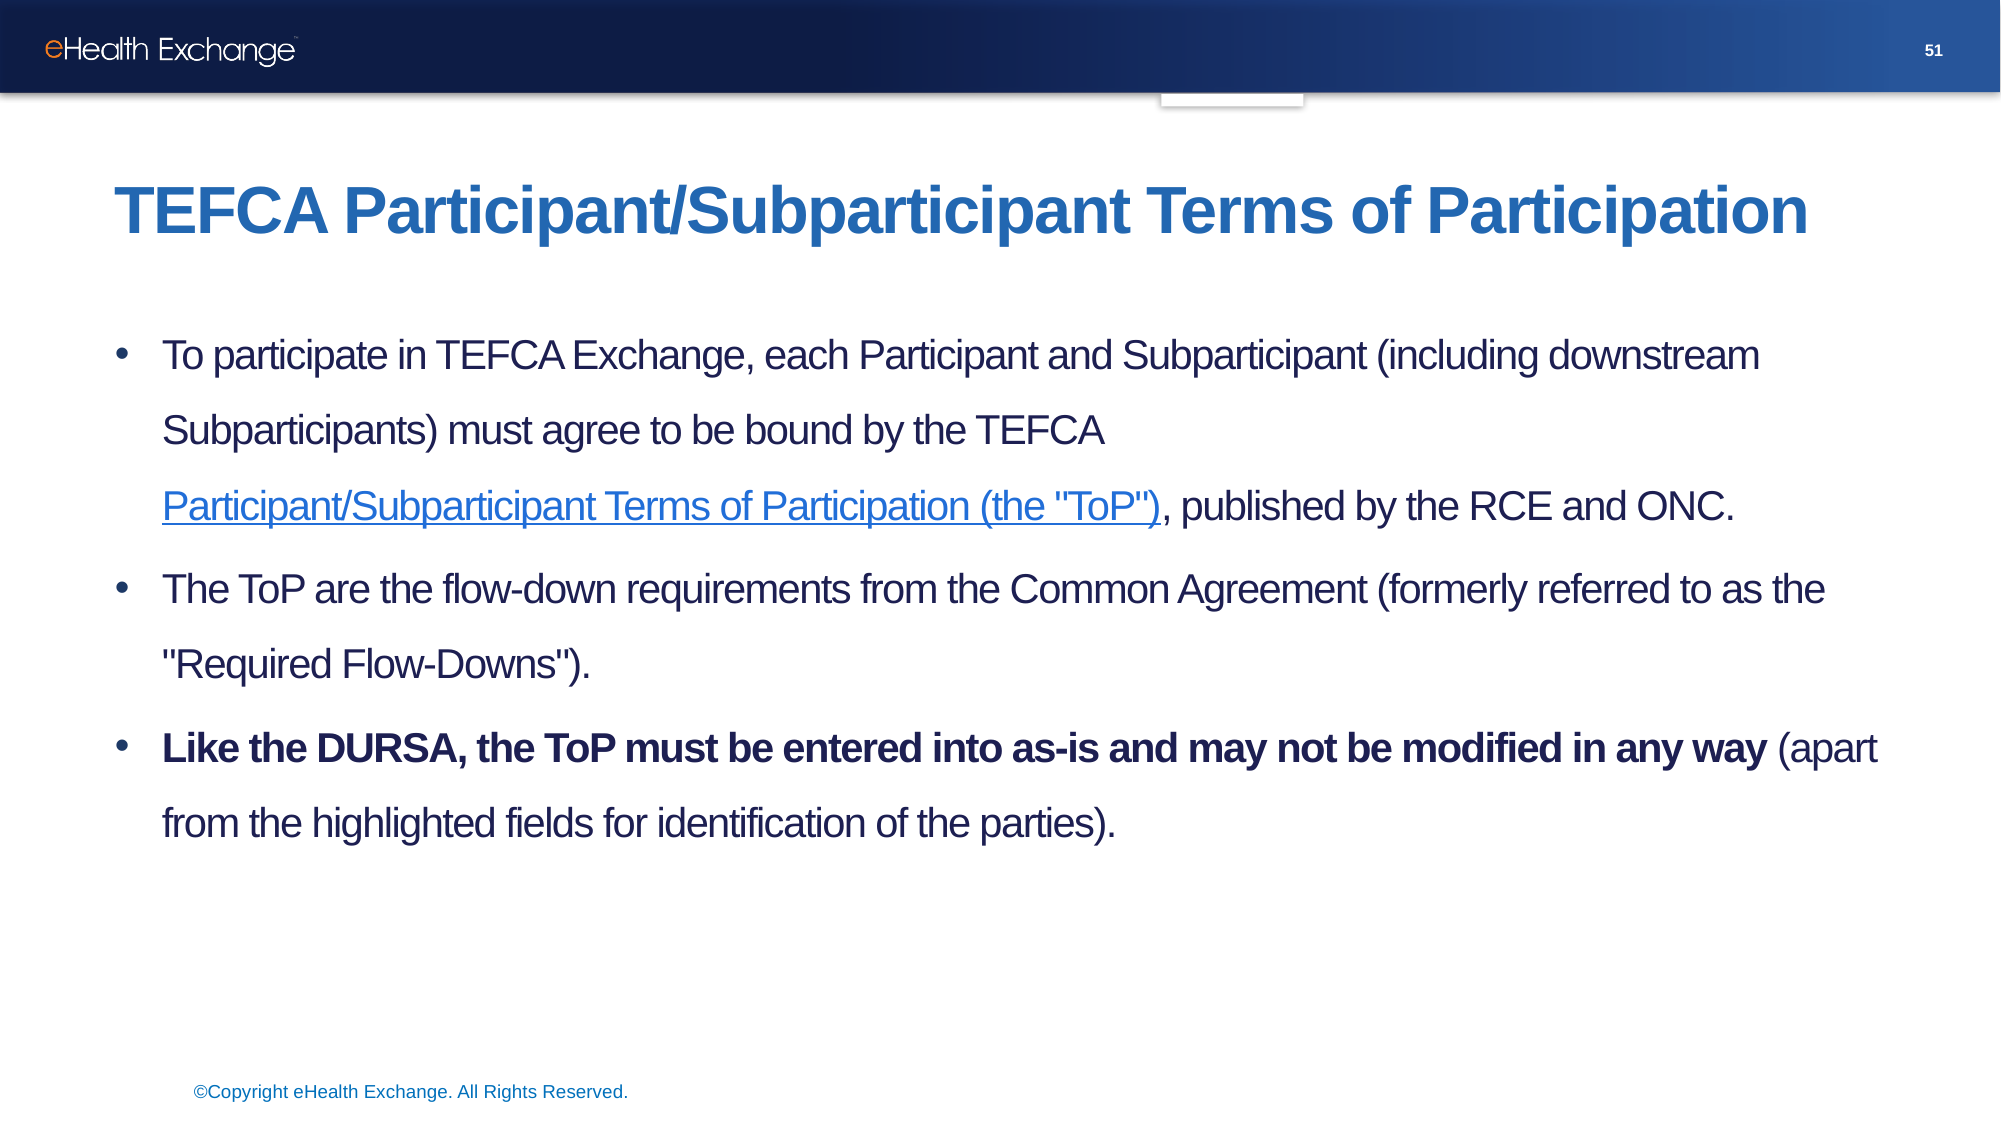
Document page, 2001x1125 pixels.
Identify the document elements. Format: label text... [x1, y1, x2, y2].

picture [15, 21, 316, 82]
list To participate in TEFCA Exchange, each Participant and Subparticipant (including downstream Subparticipants) must agree to be bound by the TEFCA Participant/Subparticipant Terms of Participation (the "ToP"), published by the RCE and ONC. The ToP are the flow-down requirements from the Common Agreement (formerly referred to as the "Required Flow-Downs"). Like the DURSA, the ToP must be entered into as-is and may not be modified in any way (apart from the highlighted fields for identification of the parties). [99, 295, 1900, 966]
slide_number 51 [1891, 32, 1958, 93]
title TEFCA Participant/Subparticipant Terms of Participation [99, 159, 1900, 295]
footer ©Copyright eHealth Exchange. All Rights Reserved. [178, 1057, 978, 1125]
